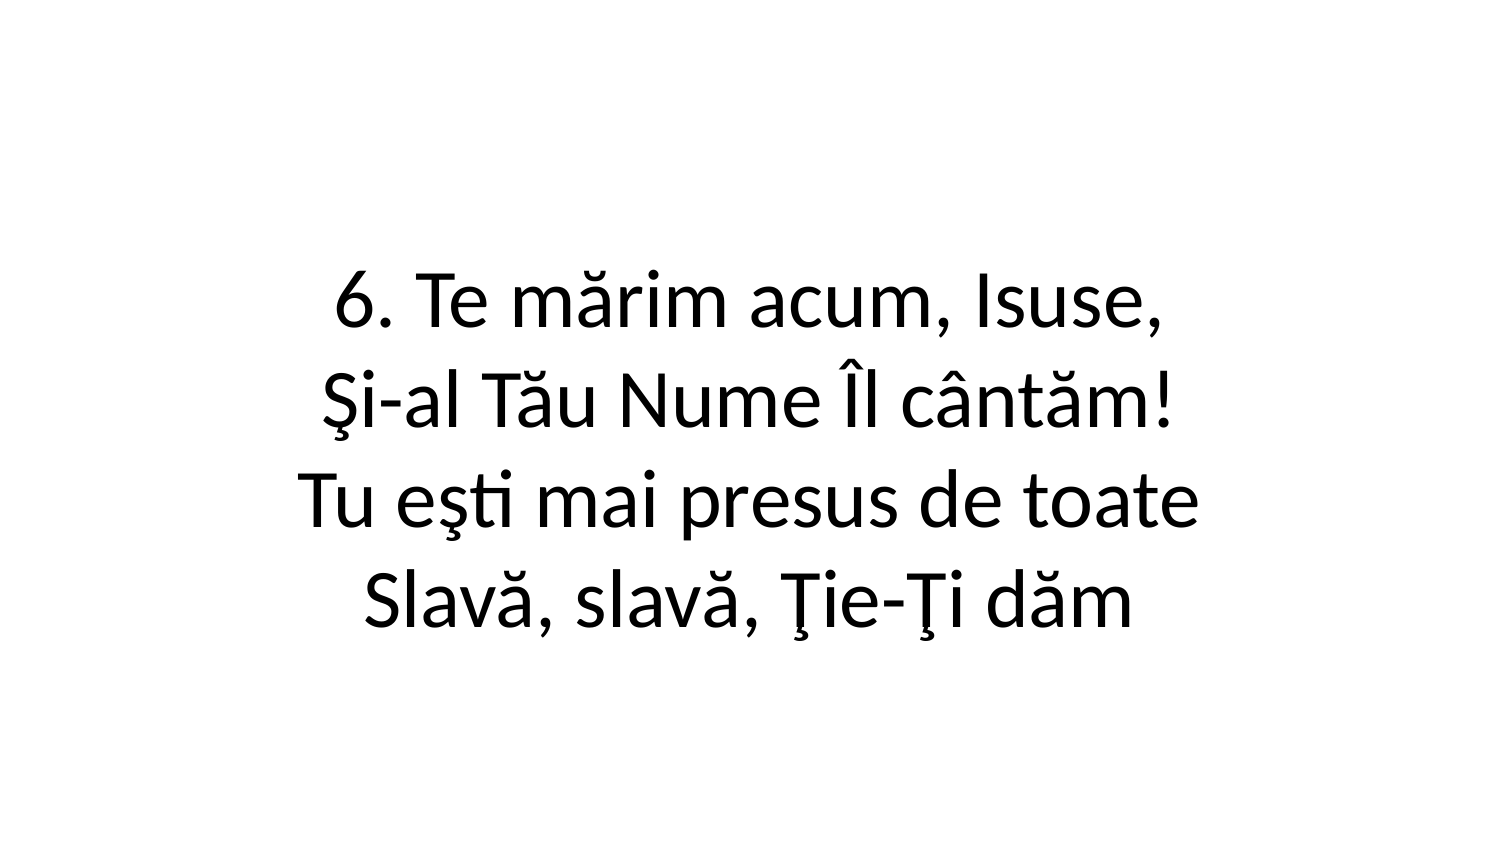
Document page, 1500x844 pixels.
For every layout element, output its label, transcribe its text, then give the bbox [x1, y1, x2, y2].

text_box 6. Te mărim acum, Isuse, Şi-al Tău Nume Îl cântăm! Tu eşti mai presus de toate Slavă, slavă, Ţie-Ţi dăm [283, 192, 1217, 652]
